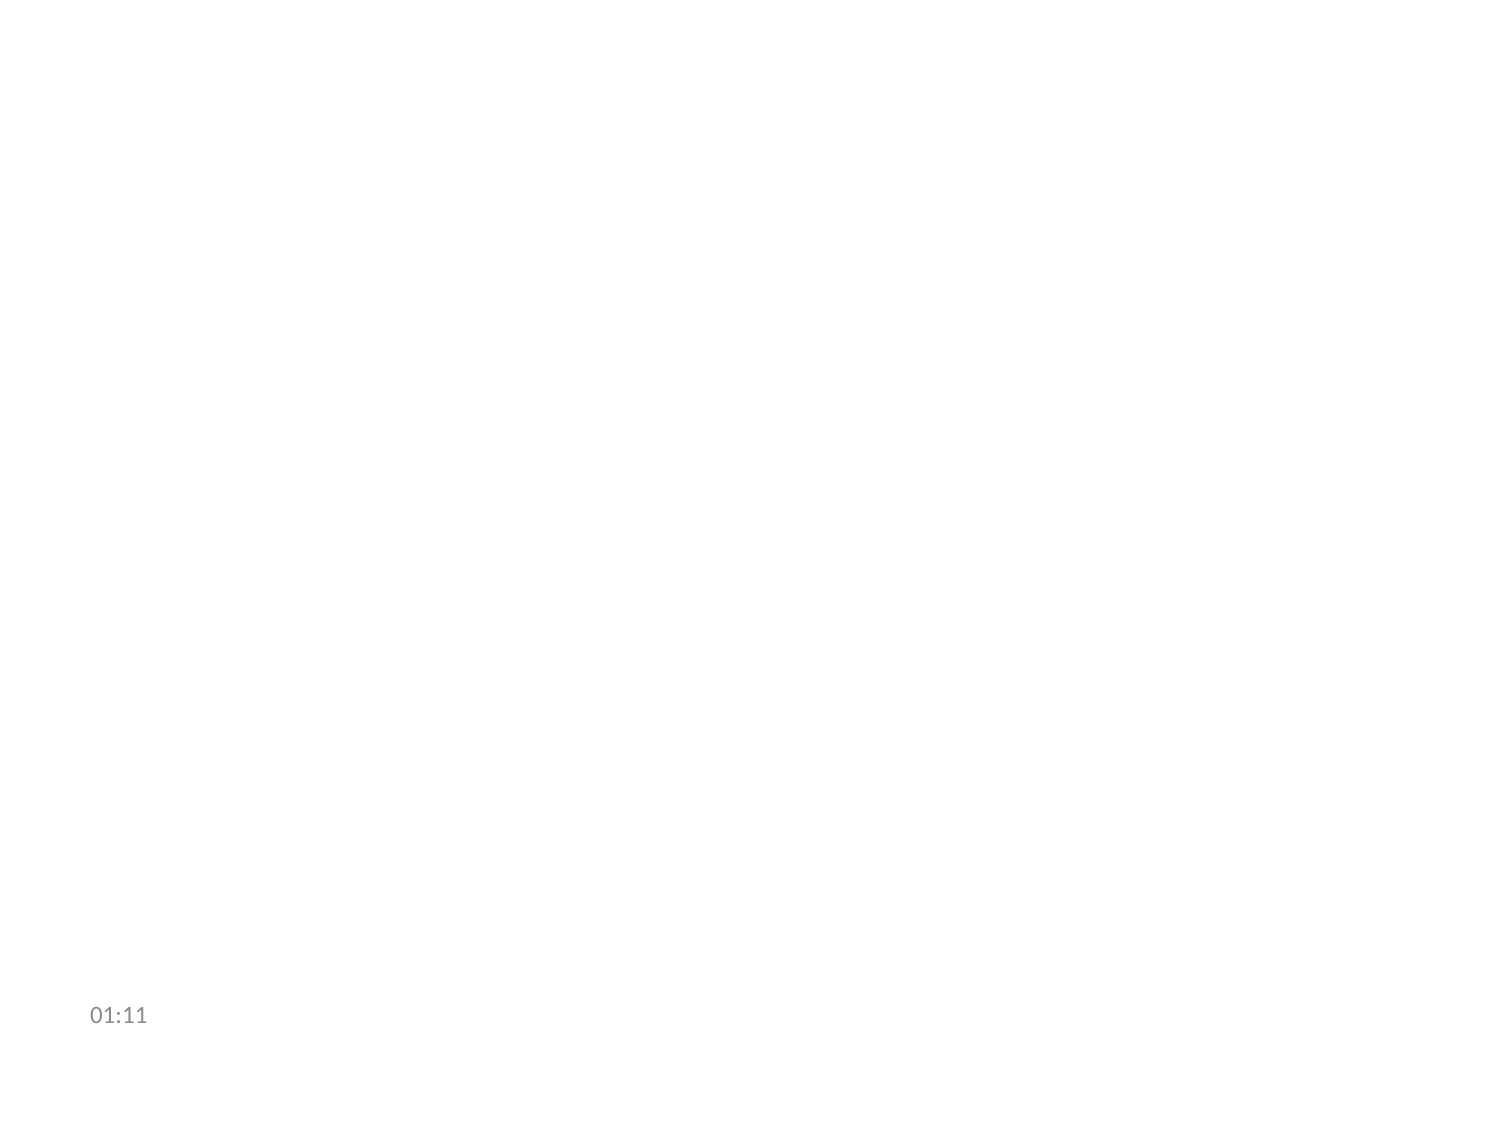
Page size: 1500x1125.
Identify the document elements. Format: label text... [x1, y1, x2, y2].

text_box 15:35 [75, 983, 425, 1044]
